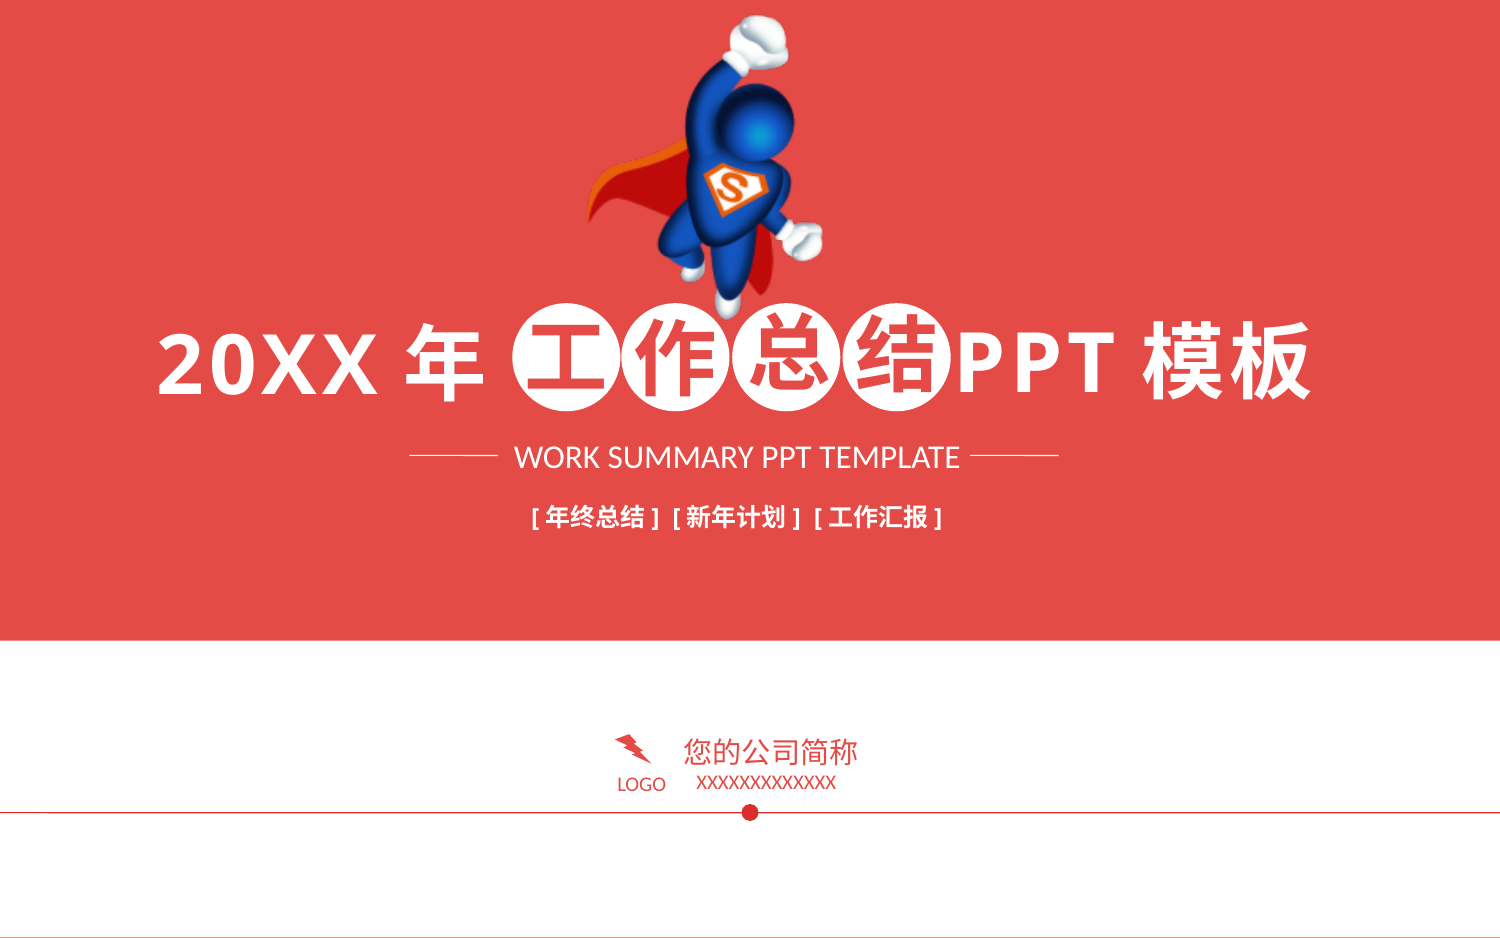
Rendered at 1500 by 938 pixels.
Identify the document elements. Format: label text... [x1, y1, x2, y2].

text_box PPT模板 [960, 301, 1328, 417]
text_box [741, 813, 759, 821]
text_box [840, 294, 956, 412]
text_box [0, 640, 1500, 812]
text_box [732, 292, 848, 412]
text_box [601, 726, 875, 805]
picture [581, 1, 830, 298]
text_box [509, 296, 621, 414]
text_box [618, 298, 727, 416]
text_box WORK SUMMARY PPT TEMPLATE [499, 427, 977, 483]
text_box 20XX年 [141, 304, 502, 419]
text_box [年终总结] [新年计划] [工作汇报] [368, 494, 1105, 539]
text_box [0, 813, 1500, 938]
